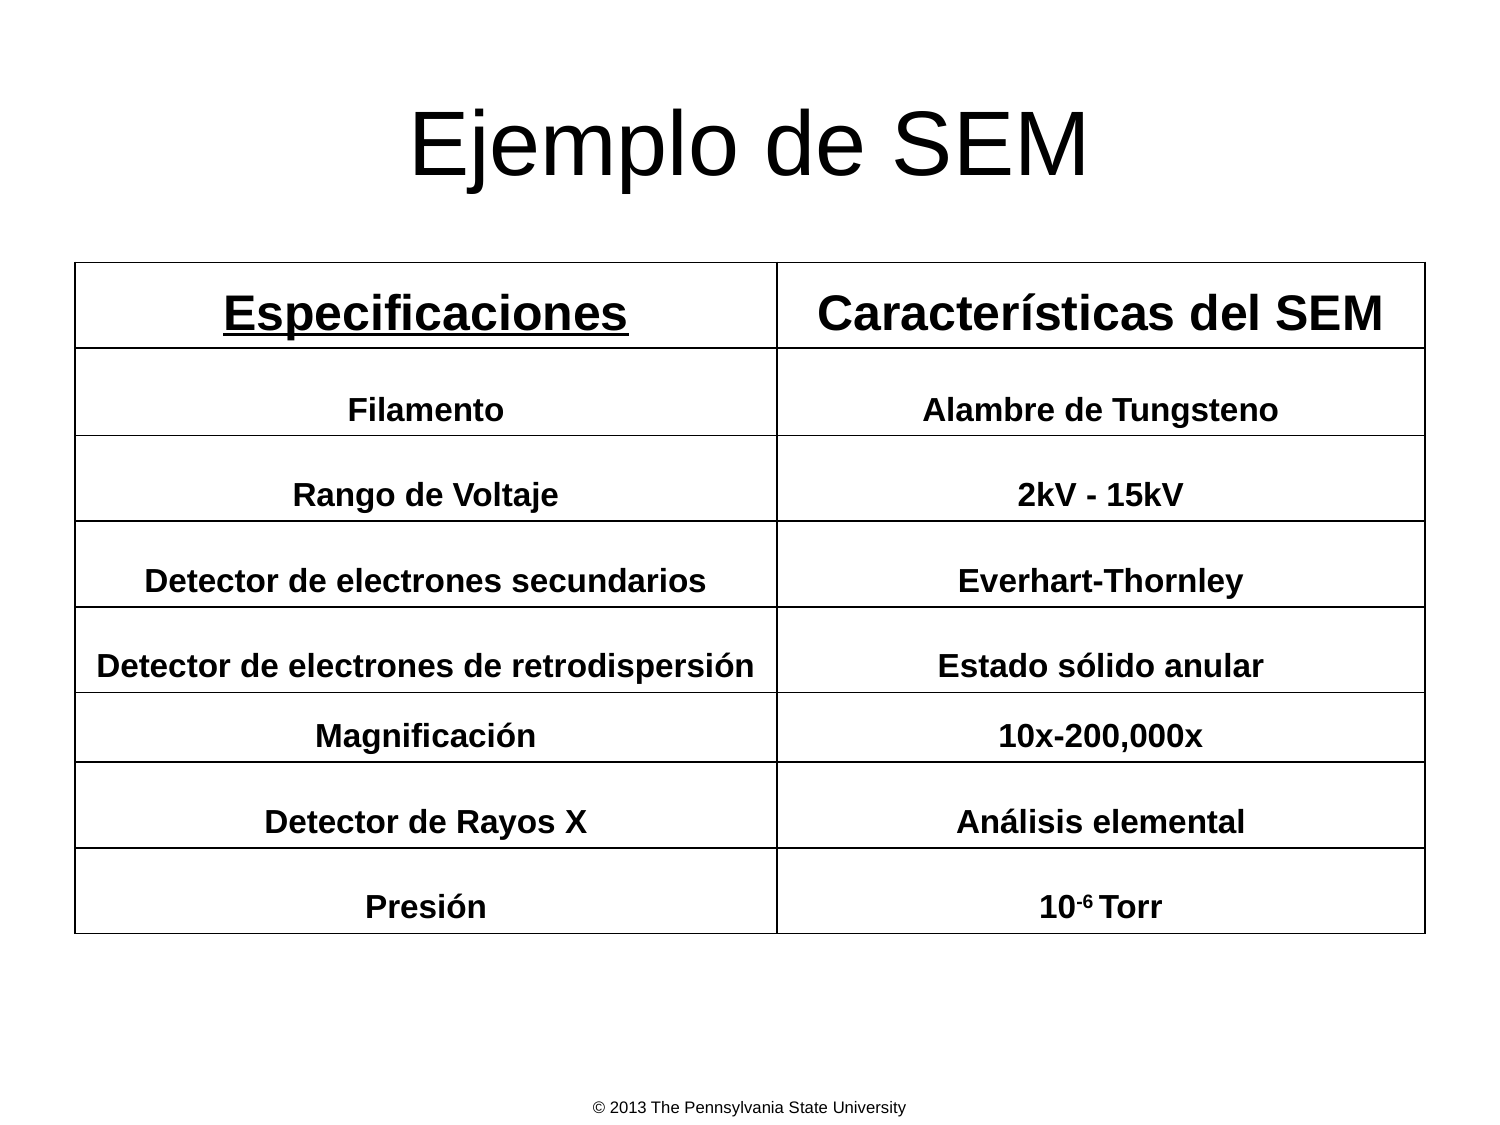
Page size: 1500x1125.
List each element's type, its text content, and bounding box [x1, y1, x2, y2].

table_cell 2kV - 15kV [778, 436, 1424, 520]
title Ejemplo de SEM [74, 44, 1426, 233]
table_cell Detector de electrones de retrodispersión [76, 608, 776, 692]
table_cell 10-6 Torr [778, 849, 1424, 933]
table_cell Detector de Rayos X [76, 763, 776, 847]
table_cell Filamento [76, 349, 776, 435]
table_cell Detector de electrones secundarios [76, 522, 776, 606]
table_cell Everhart-Thornley [778, 522, 1424, 606]
table_cell Presión [76, 849, 776, 933]
table_header Características del SEM [778, 263, 1424, 347]
table_cell Magnificación [76, 693, 776, 761]
table_cell 10x-200,000x [778, 693, 1424, 761]
table_cell Alambre de Tungsteno [778, 349, 1424, 435]
table_cell Análisis elemental [778, 763, 1424, 847]
table_cell Estado sólido anular [778, 608, 1424, 692]
table_header Especificaciones [76, 263, 776, 347]
table_cell Rango de Voltaje [76, 436, 776, 520]
